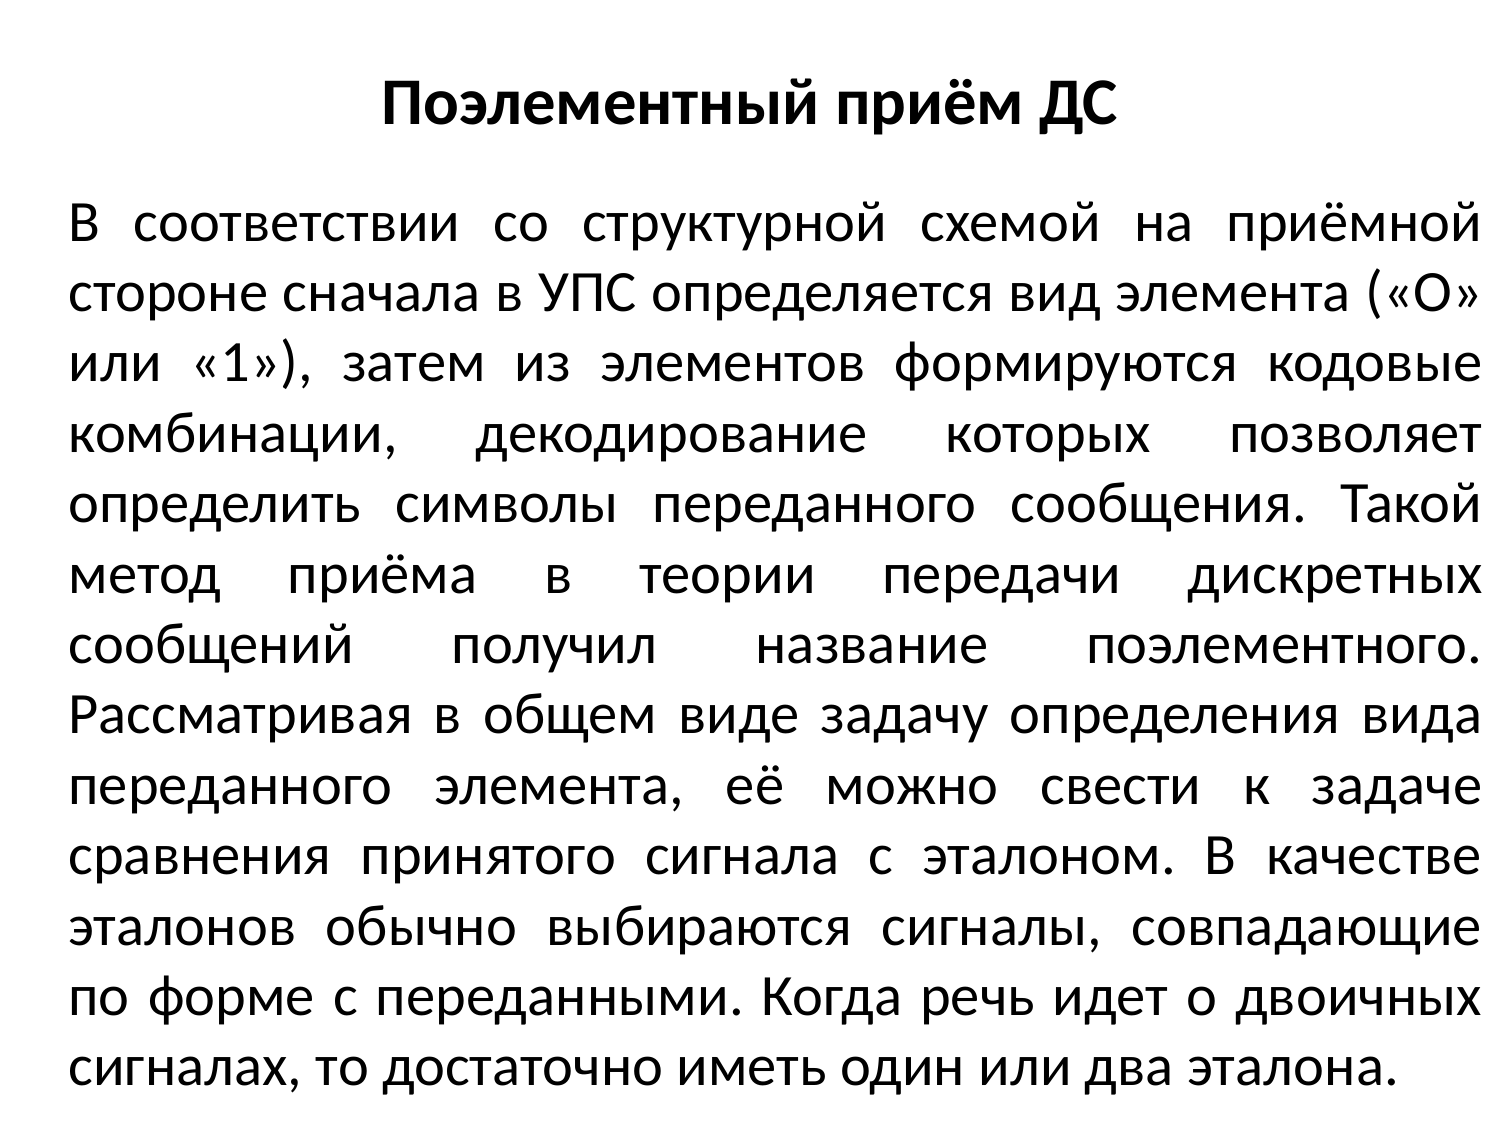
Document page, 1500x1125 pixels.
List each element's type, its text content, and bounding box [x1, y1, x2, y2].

list В соответствии со структурной схемой на приёмной стороне сначала в УПС определяется вид элемента («О» или «1»), затем из элементов формируются кодовые комбинации, декодирование которых позволяет определить символы переданного сообщения. Такой метод приёма в теории передачи дискретных сообщений получил название поэлементного. Рассматривая в общем виде задачу определения вида переданного элемента, её можно свести к задаче сравнения принятого сигнала с эталоном. В качестве эталонов обычно выбираются сигналы, совпадающие по форме с переданными. Когда речь идет о двоичных сигналах, то достаточно иметь один или два эталона. [0, 174, 1500, 1125]
title Поэлементный приём ДС [75, 45, 1425, 150]
